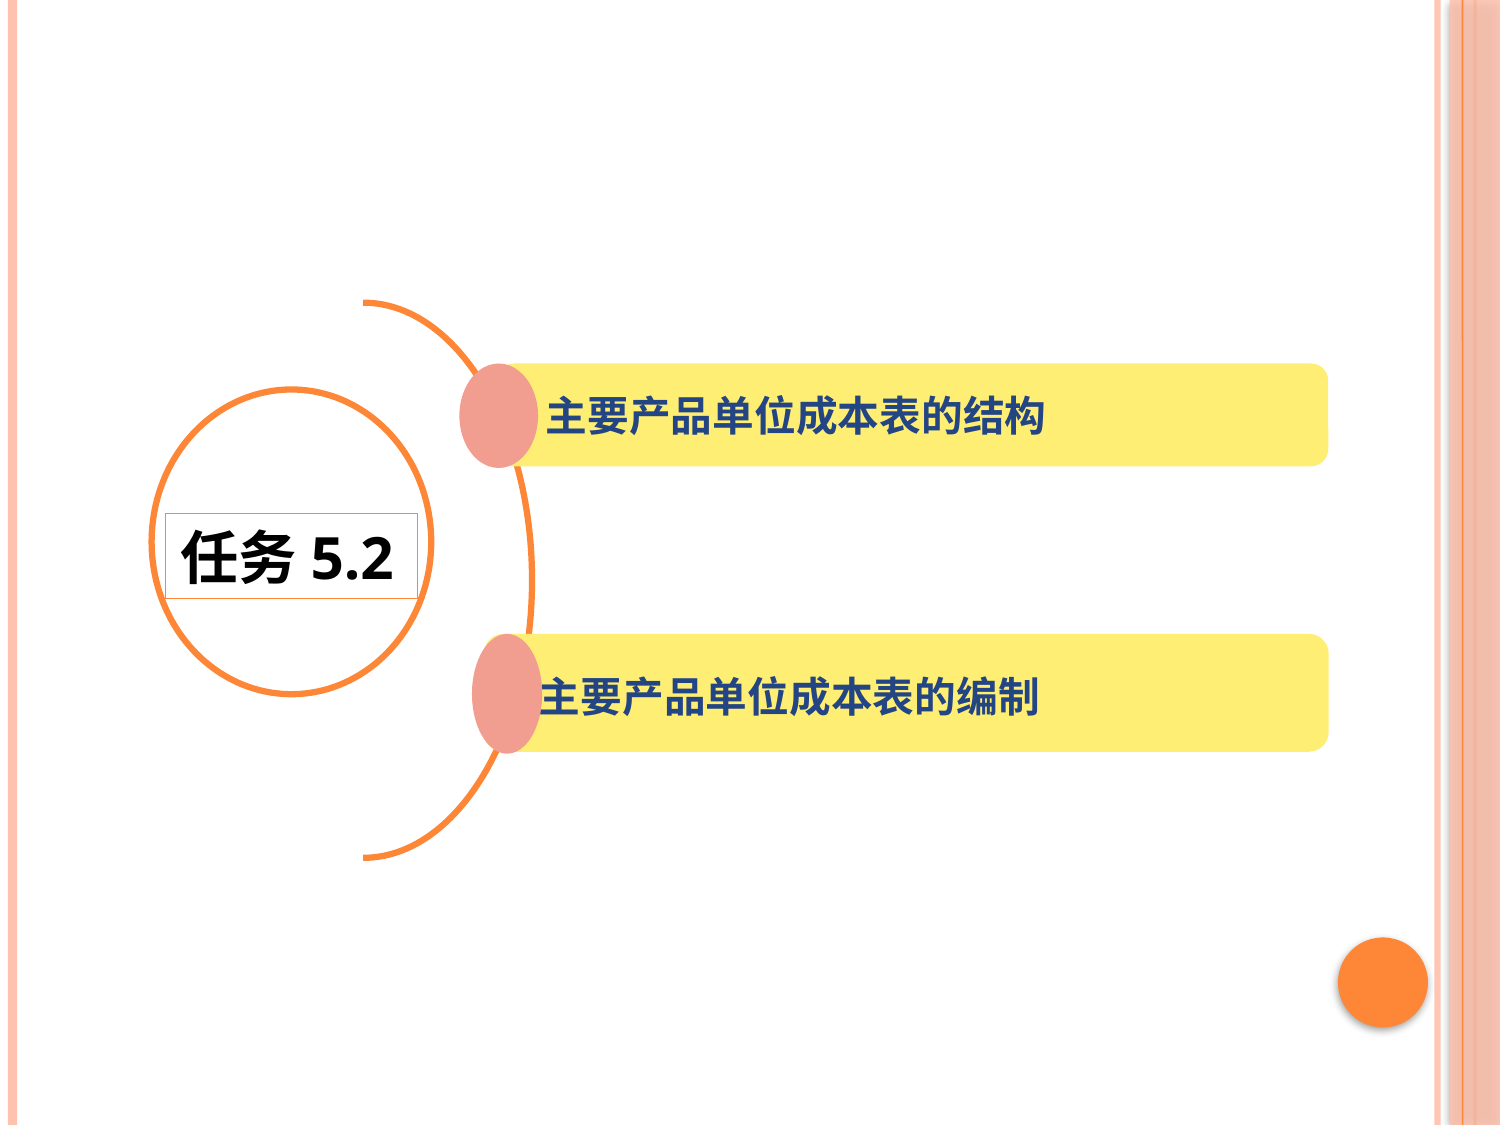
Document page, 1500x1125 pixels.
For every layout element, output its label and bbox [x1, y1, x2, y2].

text_box [471, 633, 1330, 755]
text_box [458, 363, 1329, 469]
text_box [363, 300, 535, 860]
text_box [151, 388, 432, 695]
